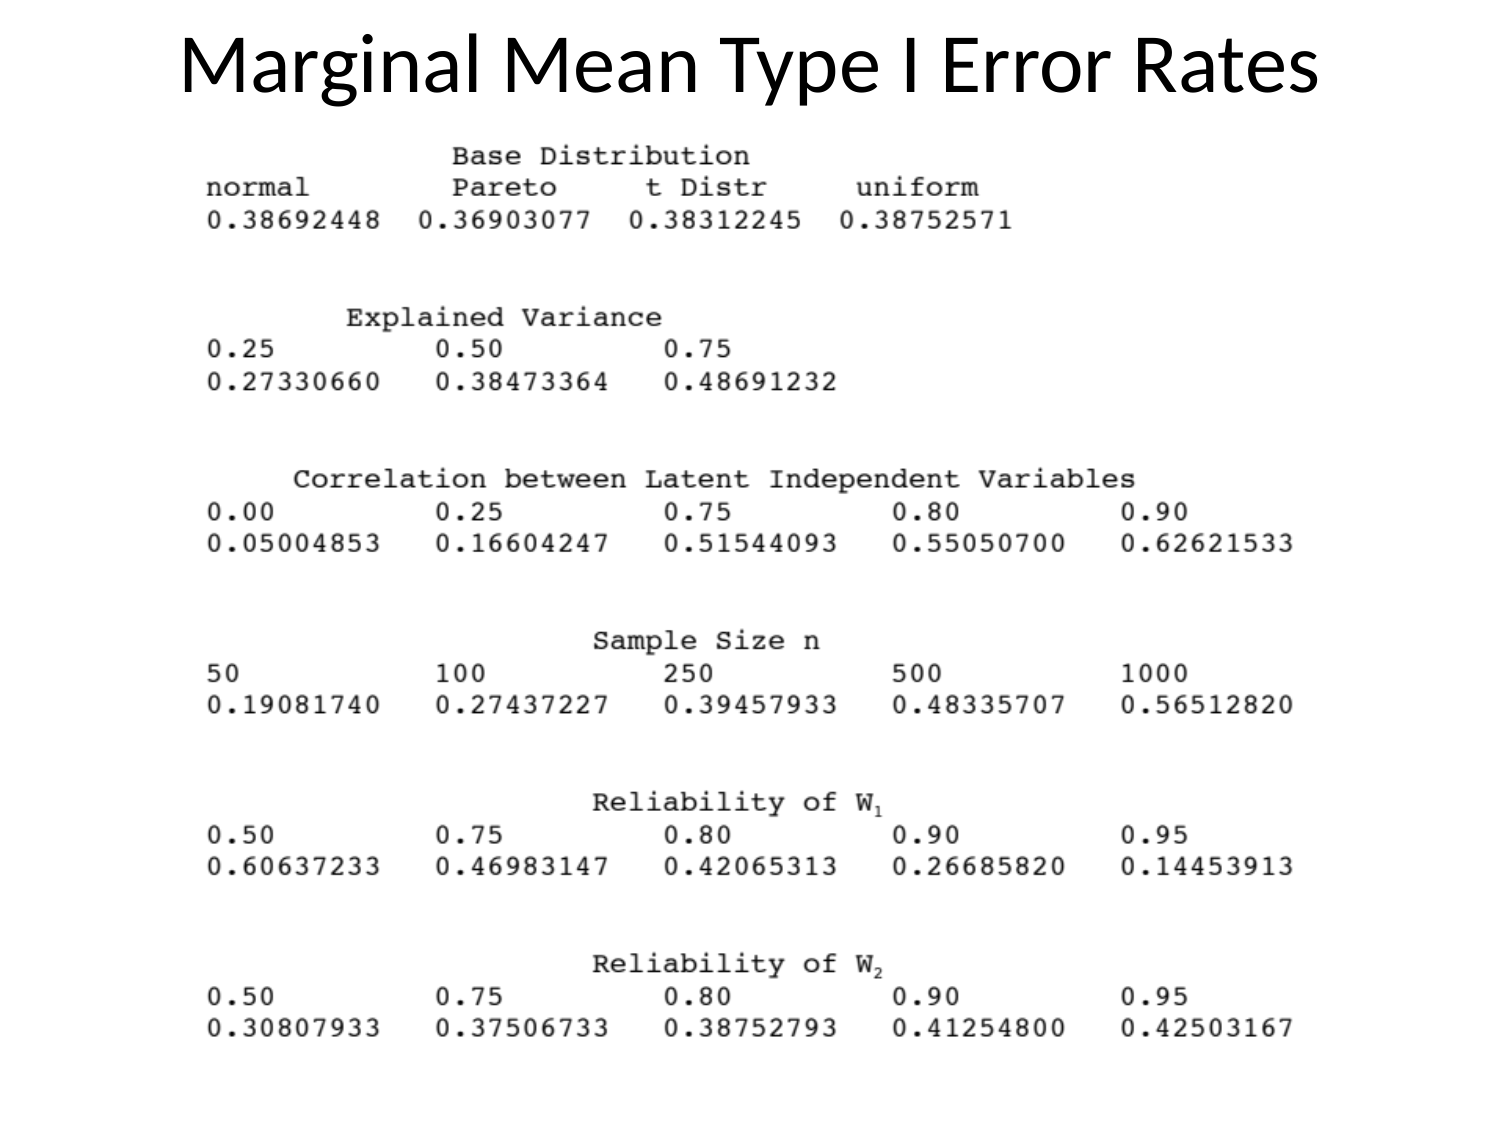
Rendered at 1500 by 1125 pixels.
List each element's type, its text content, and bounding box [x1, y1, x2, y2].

title Marginal Mean Type I Error Rates [75, 0, 1425, 117]
picture [187, 116, 1313, 1074]
